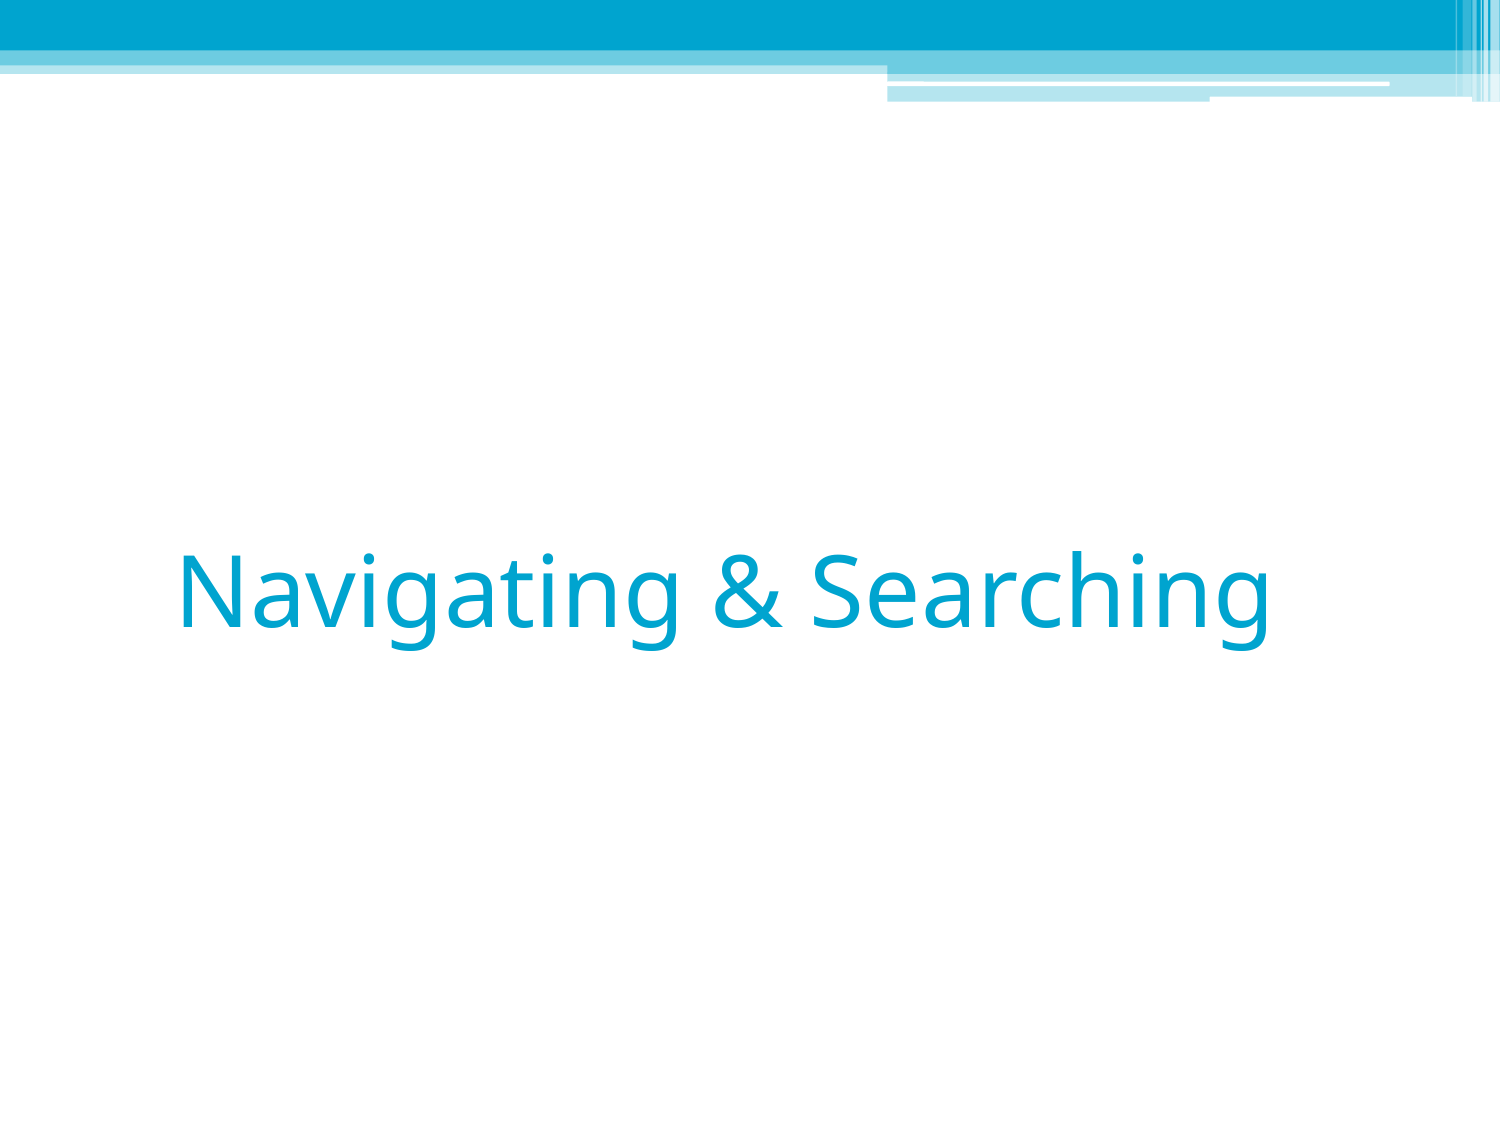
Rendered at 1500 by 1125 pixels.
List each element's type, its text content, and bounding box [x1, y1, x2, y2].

title Navigating & Searching [50, 500, 1400, 675]
